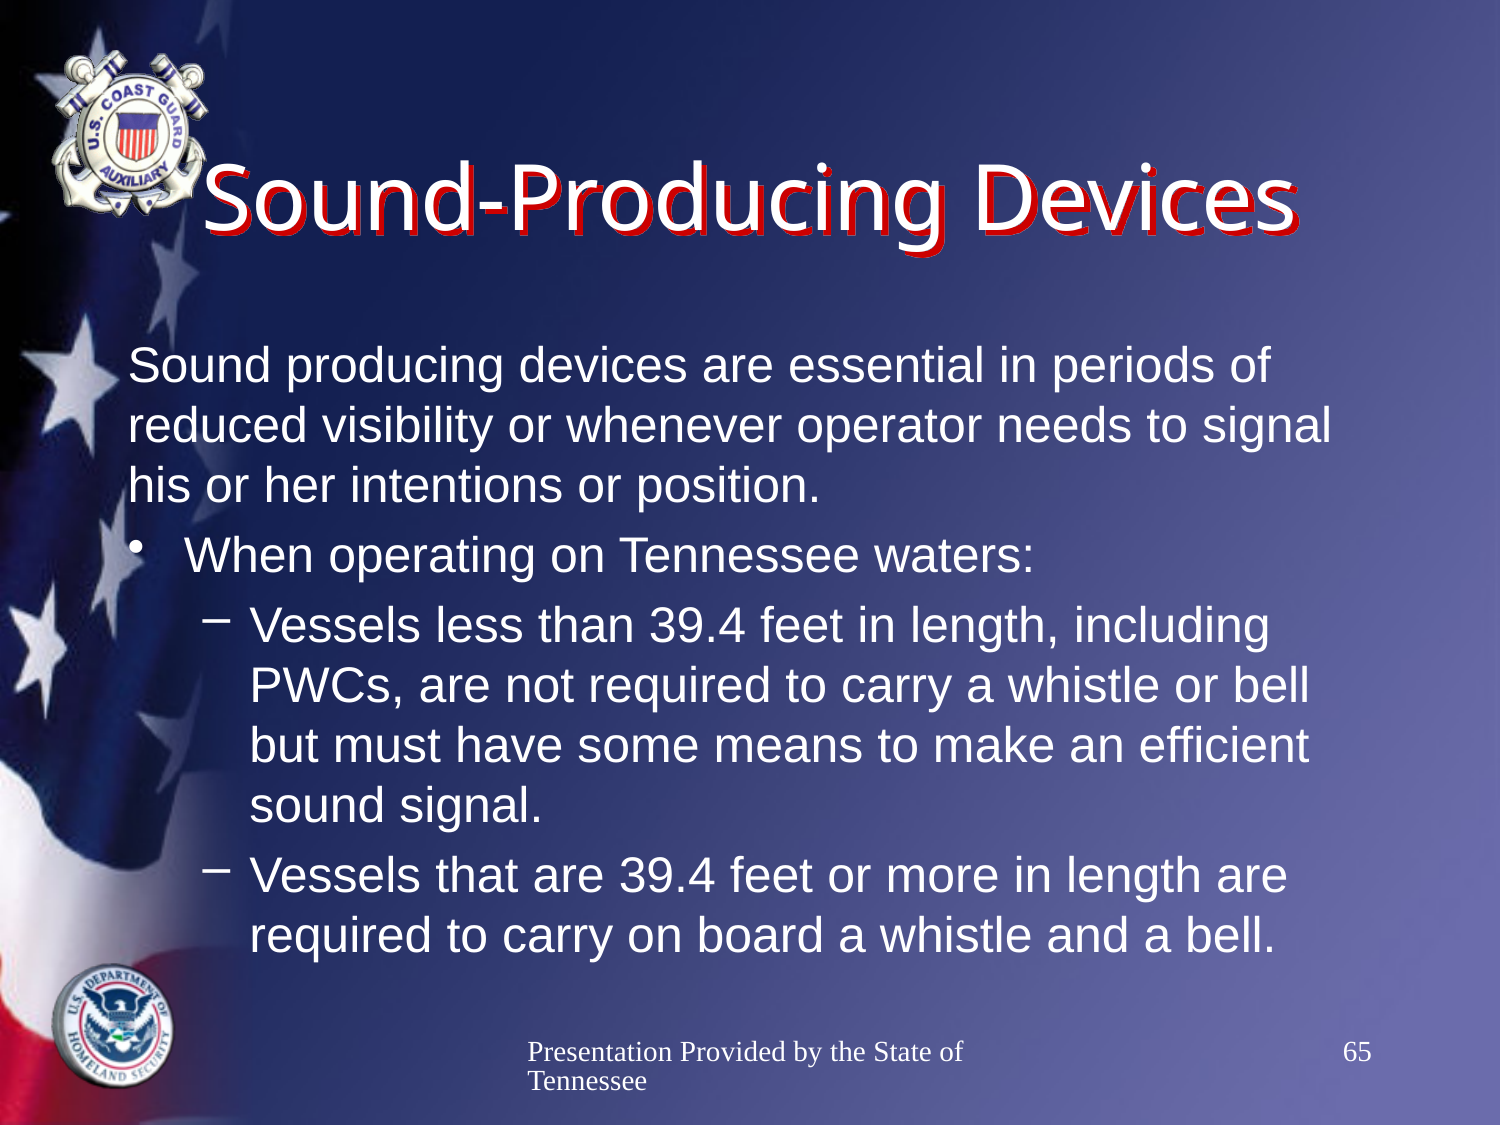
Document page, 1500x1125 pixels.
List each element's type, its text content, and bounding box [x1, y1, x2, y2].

footer Presentation Provided by the State of Tennessee [512, 1025, 988, 1100]
title Sound-Producing Devices [112, 99, 1388, 288]
slide_number 65 [1074, 1025, 1388, 1100]
picture [0, 0, 1500, 1125]
list Sound producing devices are essential in periods of reduced visibility or whenever operator needs to signal his or her intentions or position. When operating on Tennessee waters: Vessels less than 39.4 feet in length, including PWCs, are not required to carry a whistle or bell but must have some means to make an efficient sound signal. Vessels that are 39.4 feet or more in length are required to carry on board a whistle and a bell. [112, 324, 1388, 1000]
